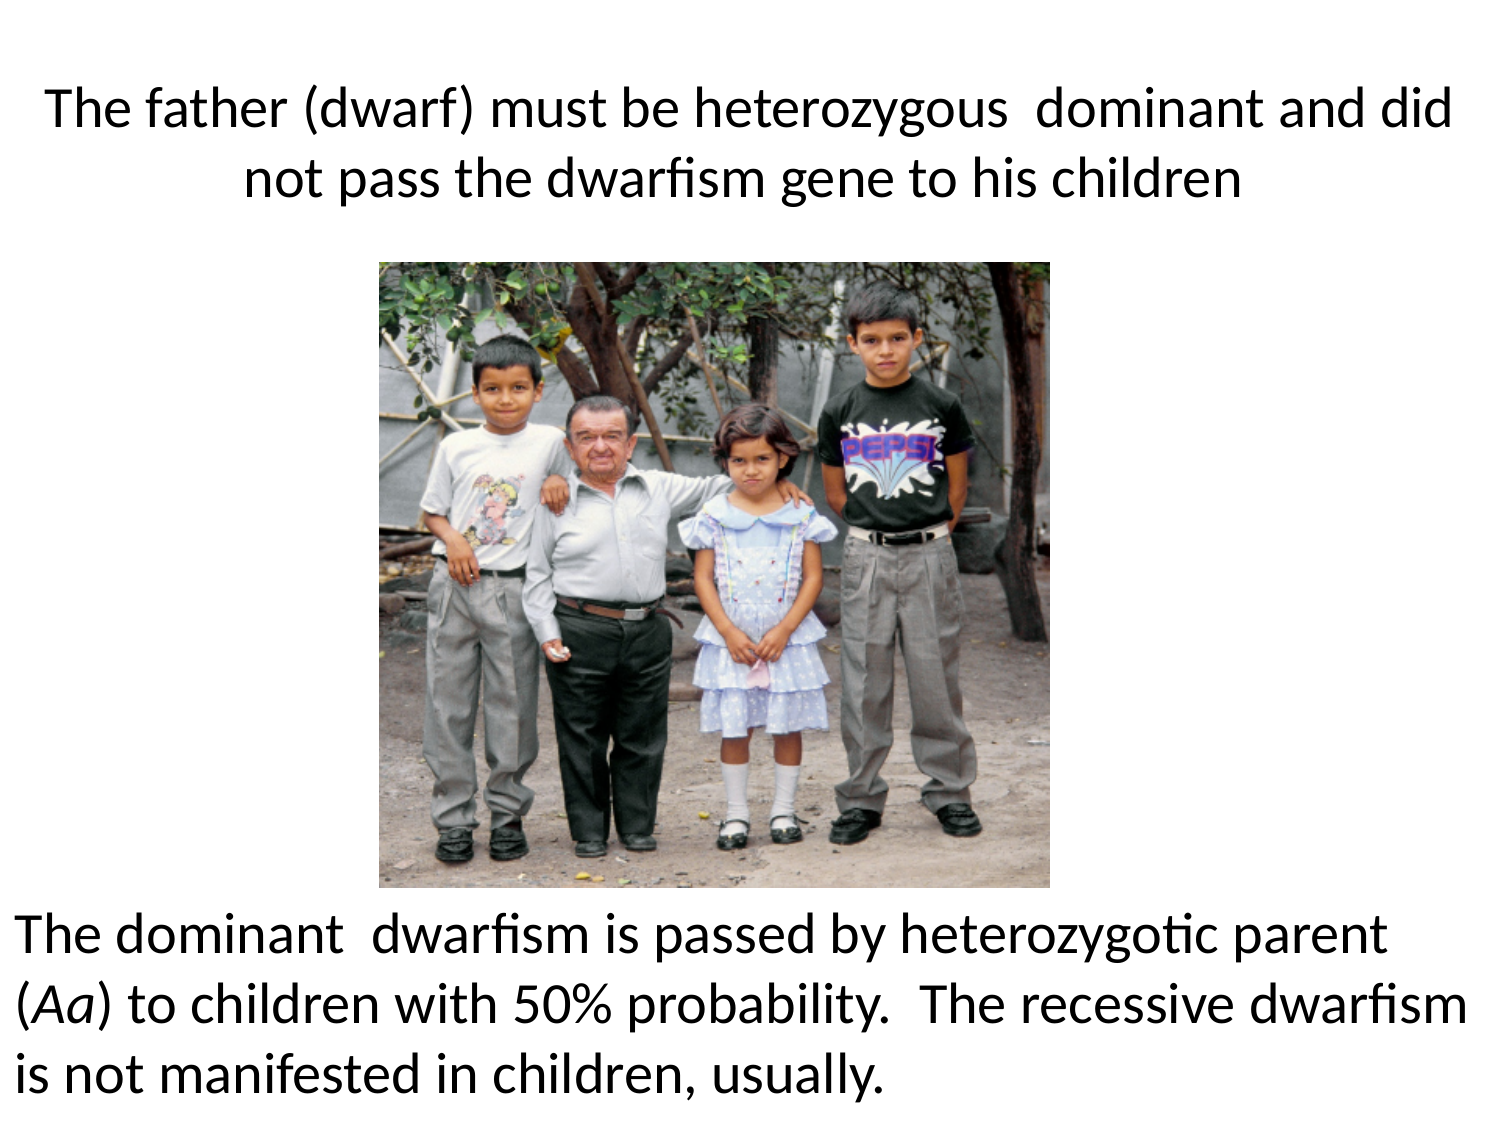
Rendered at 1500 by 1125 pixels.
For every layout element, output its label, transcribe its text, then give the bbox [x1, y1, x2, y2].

text_box The dominant dwarfism is passed by heterozygotic parent (Aa) to children with 50% probability. The recessive dwarfism is not manifested in children, usually. [0, 887, 1500, 1113]
title The father (dwarf) must be heterozygous dominant and did not pass the dwarfism gene to his children [0, 45, 1500, 233]
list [378, 262, 1051, 888]
